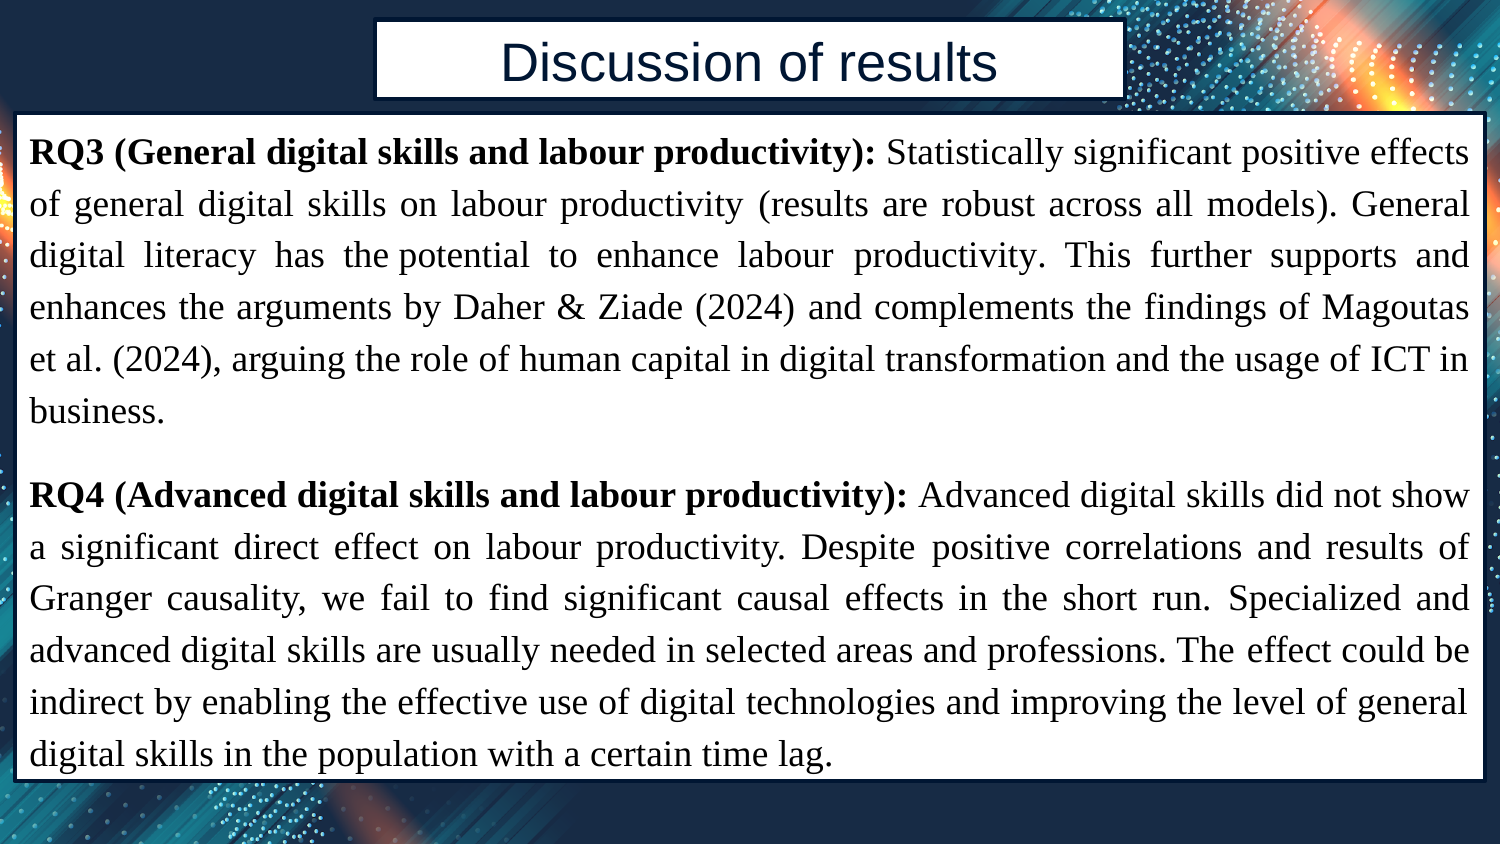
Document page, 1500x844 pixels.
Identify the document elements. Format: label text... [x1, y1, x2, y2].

text_box Discussion of results [373, 17, 1127, 101]
text_box RQ3 (General digital skills and labour productivity): Statistically significant positive effects of general digital skills on labour productivity (results are robust across all models). General digital literacy has the potential to enhance labour productivity. This further supports and enhances the arguments by Daher & Ziade (2024) and complements the findings of Magoutas et al. (2024), arguing the role of human capital in digital transformation and the usage of ICT in business. RQ4 (Advanced digital skills and labour productivity): Advanced digital skills did not show a significant direct effect on labour productivity. Despite positive correlations and results of Granger causality, we fail to find significant causal effects in the short run. Specialized and advanced digital skills are usually needed in selected areas and professions. The effect could be indirect by enabling the effective use of digital technologies and improving the level of general digital skills in the population with a certain time lag. [13, 111, 1487, 783]
